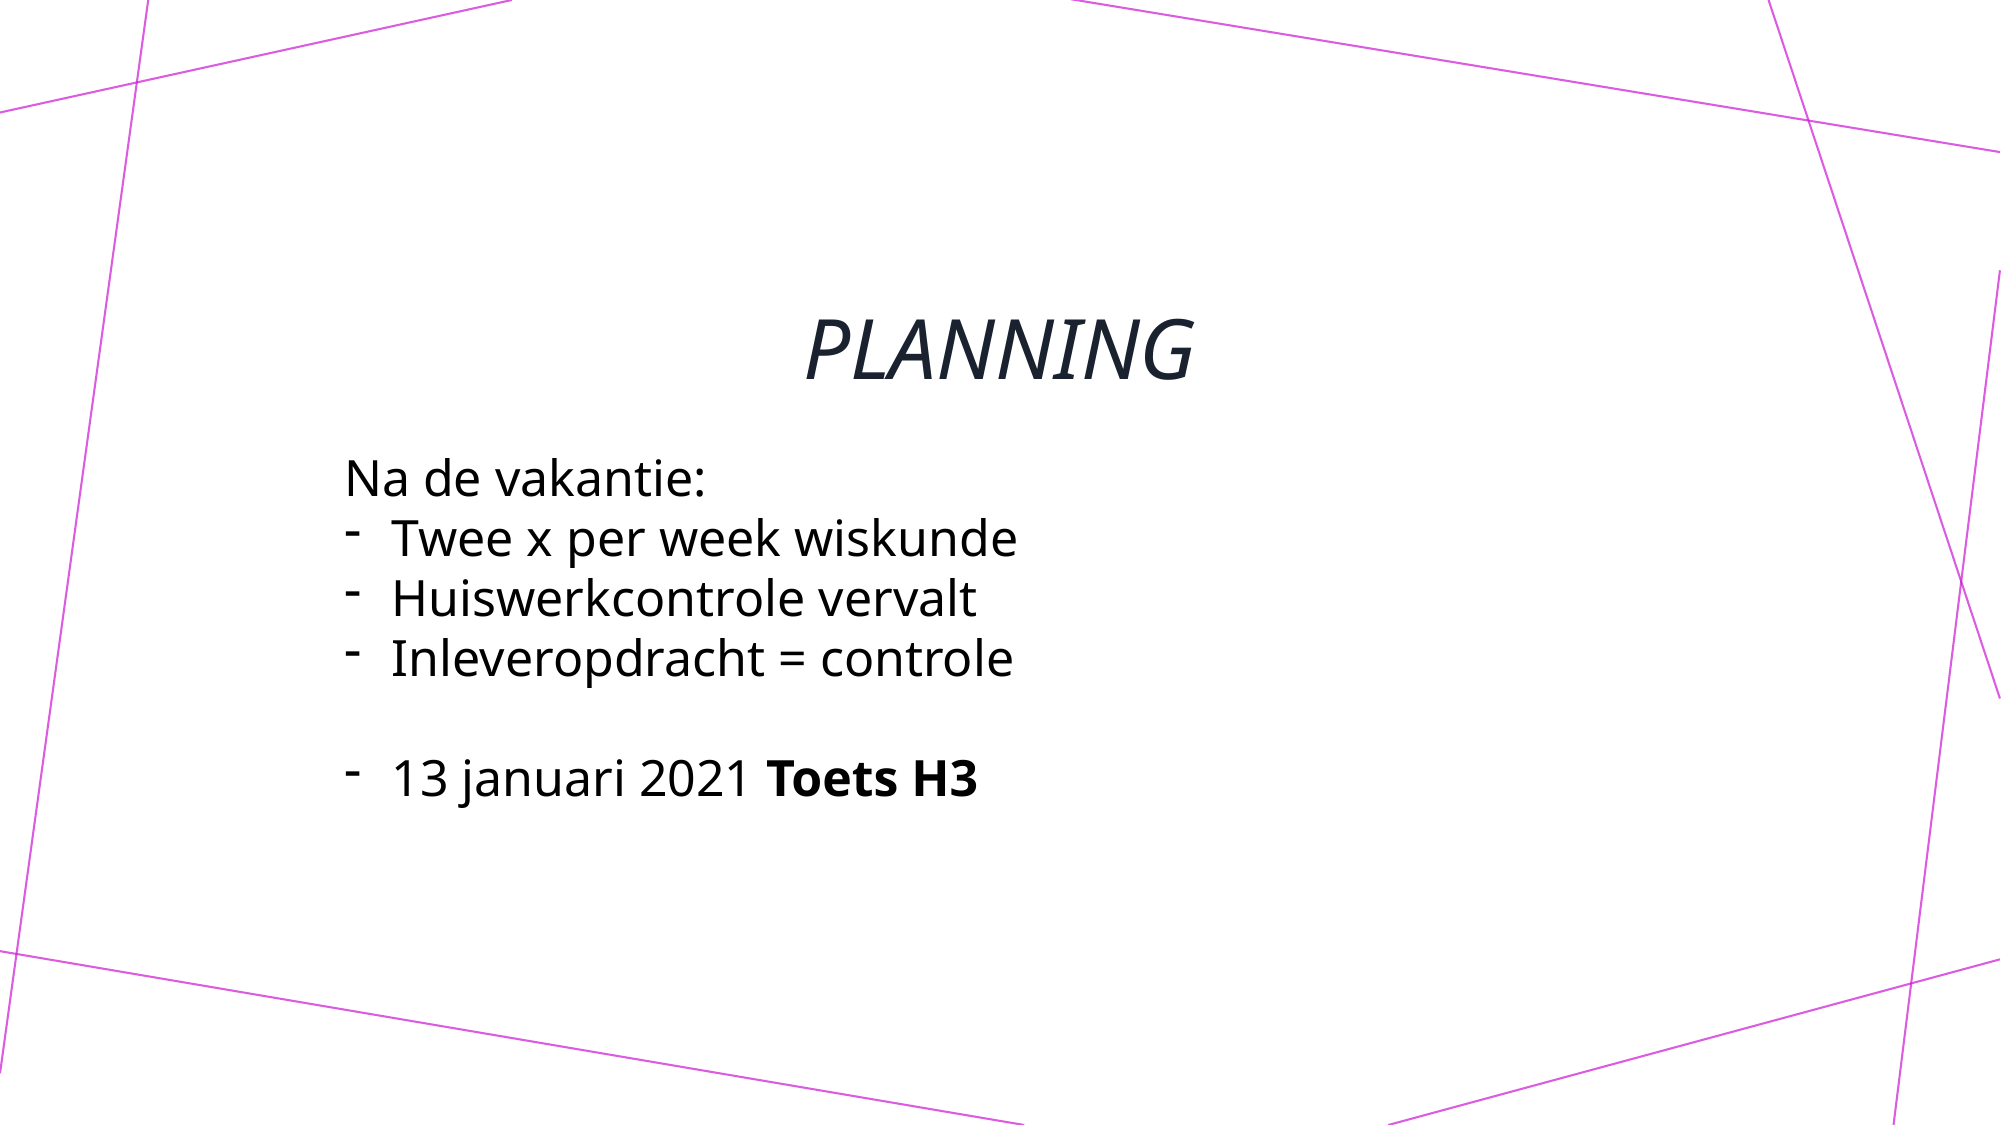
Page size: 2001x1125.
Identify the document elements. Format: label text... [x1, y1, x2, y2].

text_box Na de vakantie: Twee x per week wiskunde Huiswerkcontrole vervalt Inleveropdracht = controle 13 januari 2021 Toets H3 [329, 439, 1260, 859]
title Planning [249, 184, 1750, 406]
